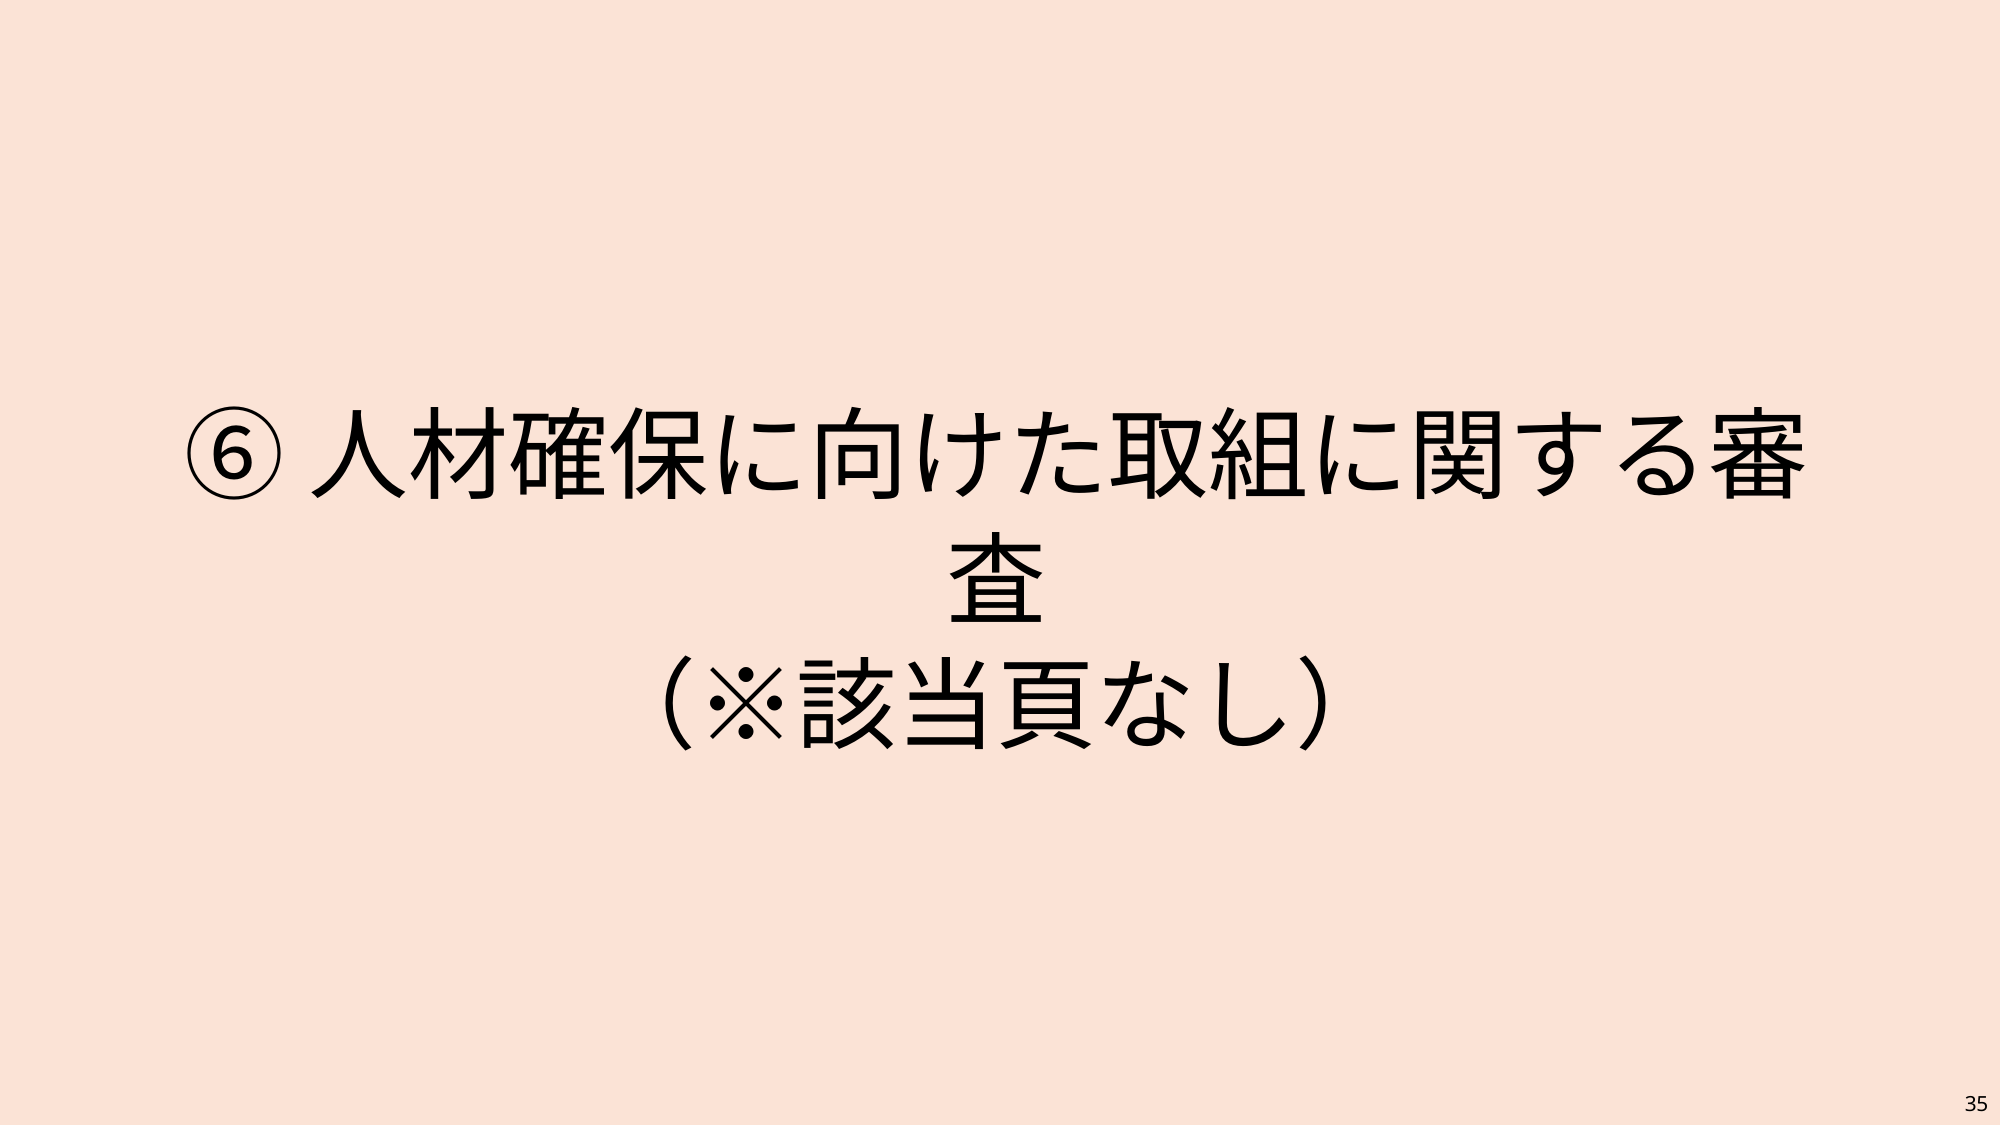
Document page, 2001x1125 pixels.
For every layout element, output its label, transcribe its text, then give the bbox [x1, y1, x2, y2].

text_box ⑥人材確保に向けた取組に関する審査 （※該当頁なし） [125, 298, 1867, 827]
